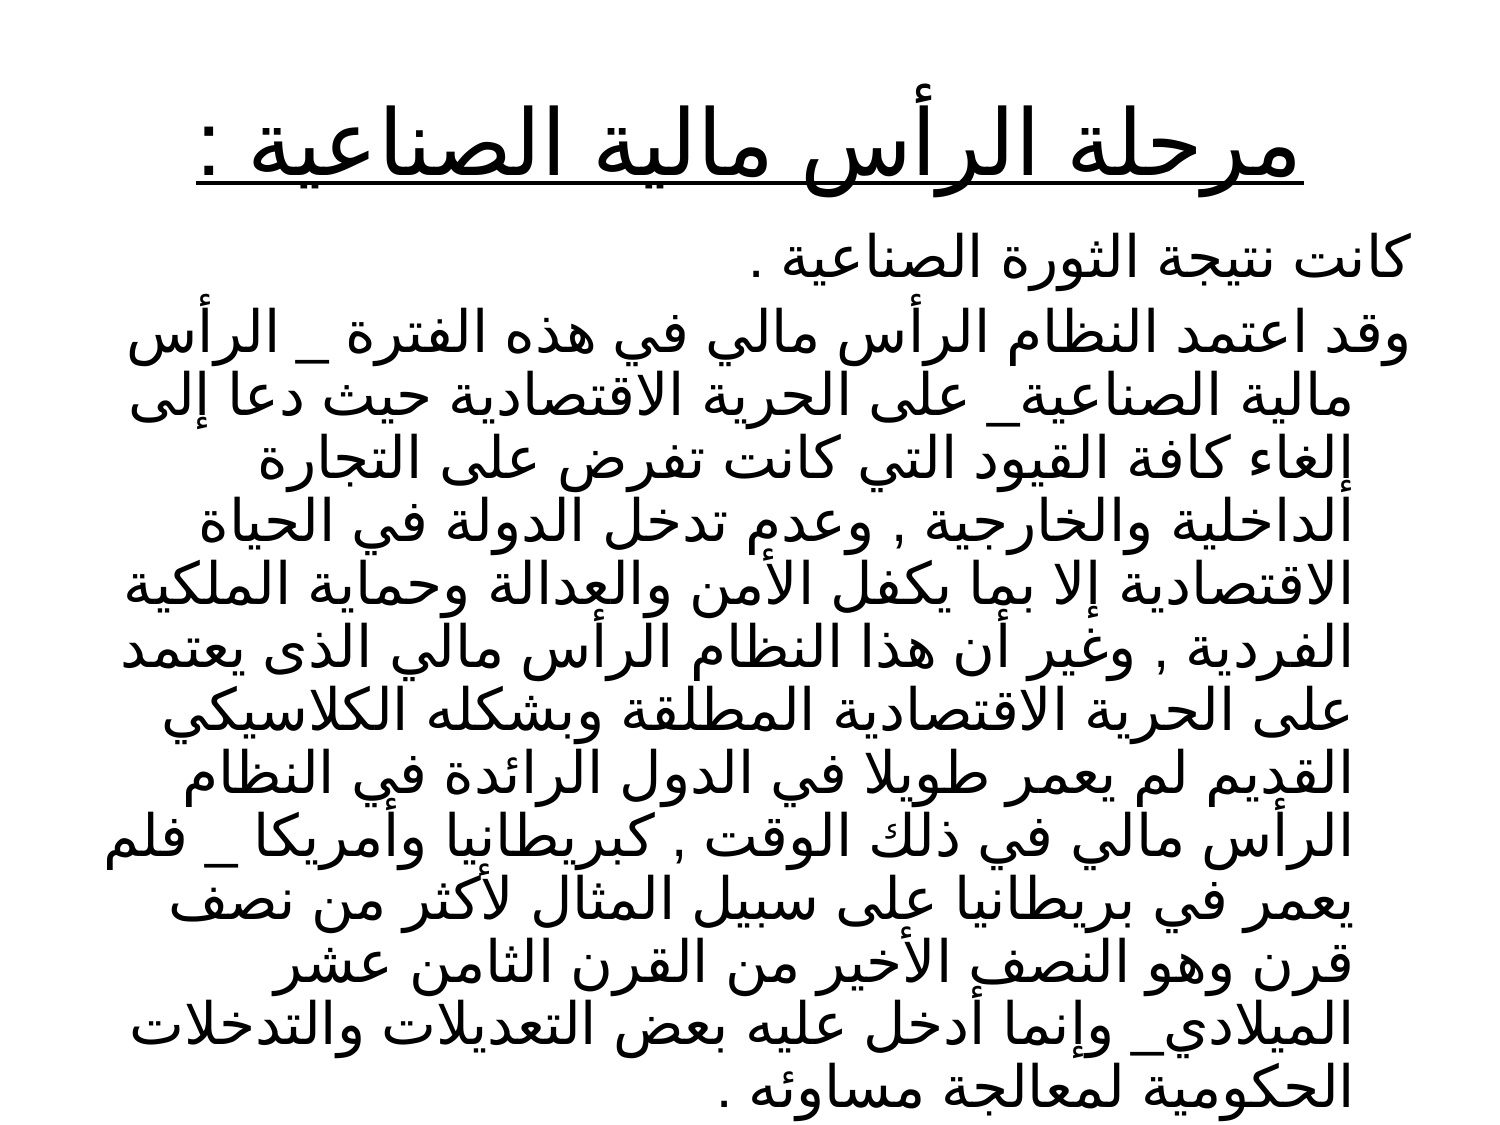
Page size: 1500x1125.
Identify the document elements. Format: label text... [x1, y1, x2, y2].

list كانت نتيجة الثورة الصناعية . وقد اعتمد النظام الرأس مالي في هذه الفترة _ الرأس مالية الصناعية_ على الحرية الاقتصادية حيث دعا إلى إلغاء كافة القيود التي كانت تفرض على التجارة الداخلية والخارجية , وعدم تدخل الدولة في الحياة الاقتصادية إلا بما يكفل الأمن والعدالة وحماية الملكية الفردية , وغير أن هذا النظام الرأس مالي الذى يعتمد على الحرية الاقتصادية المطلقة وبشكله الكلاسيكي القديم لم يعمر طويلا في الدول الرائدة في النظام الرأس مالي في ذلك الوقت , كبريطانيا وأمريكا _ فلم يعمر في بريطانيا على سبيل المثال لأكثر من نصف قرن وهو النصف الأخير من القرن الثامن عشر الميلادي_ وإنما أدخل عليه بعض التعديلات والتدخلات الحكومية لمعالجة مساوئه . [76, 219, 1428, 1006]
title مرحلة الرأس مالية الصناعية : [74, 44, 1426, 233]
